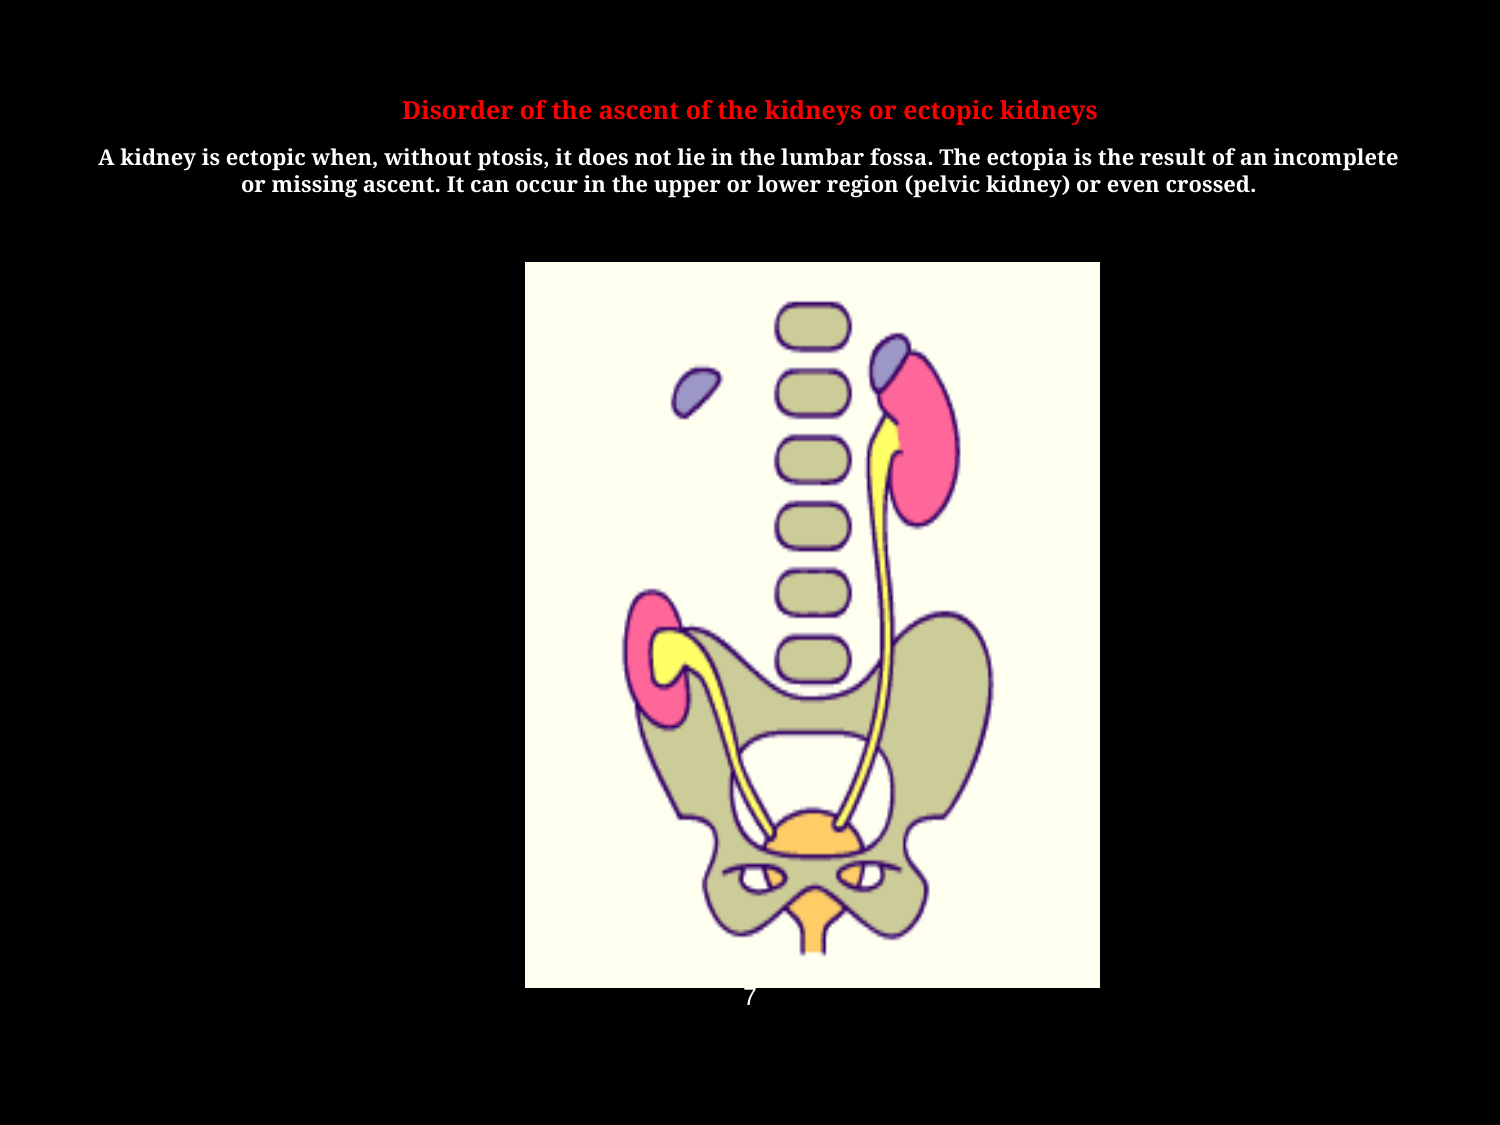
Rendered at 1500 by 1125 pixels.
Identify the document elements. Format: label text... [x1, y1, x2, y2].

title Disorder of the ascent of the kidneys or ectopic kidneys A kidney is ectopic when, without ptosis, it does not lie in the lumbar fossa. The ectopia is the result of an incomplete or missing ascent. It can occur in the upper or lower region (pelvic kidney) or even crossed. [75, 45, 1425, 233]
picture [524, 262, 1101, 988]
